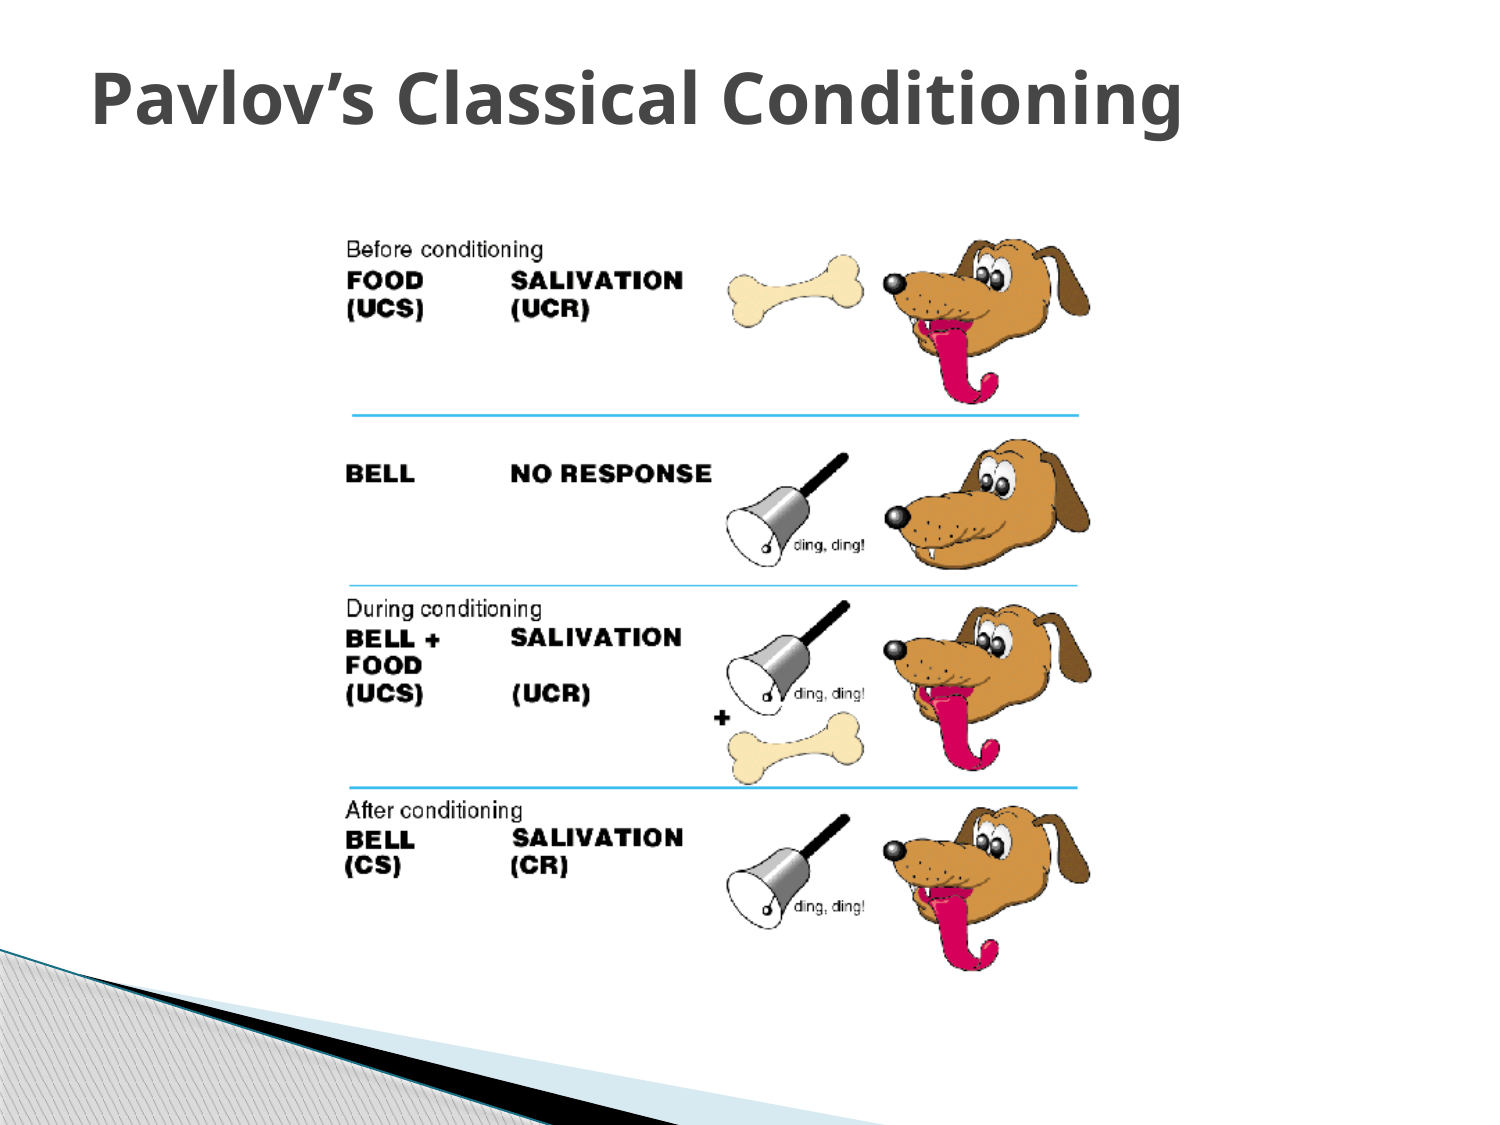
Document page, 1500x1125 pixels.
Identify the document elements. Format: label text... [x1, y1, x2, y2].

title Pavlov’s Classical Conditioning [75, 45, 1425, 233]
picture [337, 224, 1101, 988]
